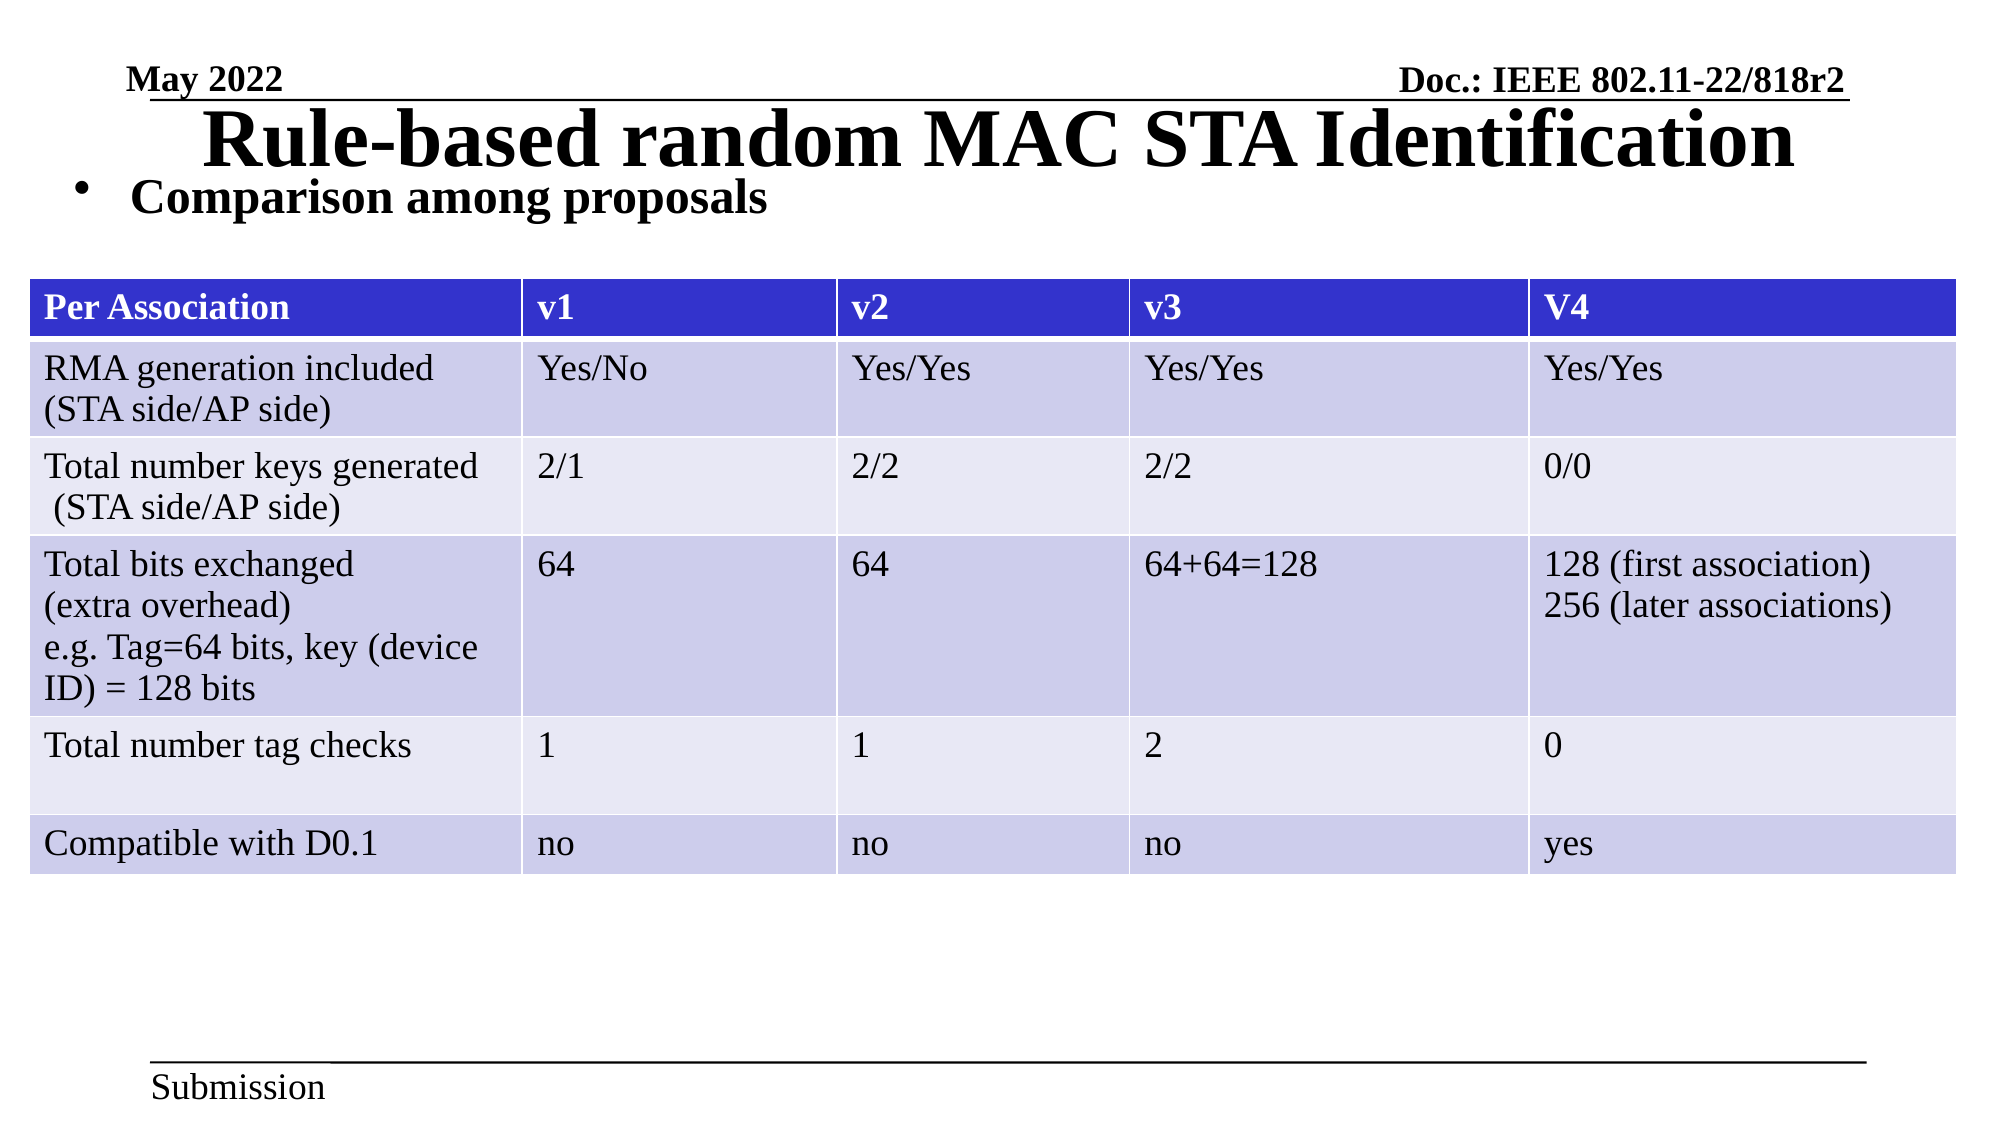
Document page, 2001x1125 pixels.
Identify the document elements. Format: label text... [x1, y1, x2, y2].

table_cell no [523, 815, 836, 874]
table_header v1 [523, 279, 836, 336]
table_cell Compatible with D0.1 [30, 815, 521, 874]
table_cell Total number tag checks [30, 717, 521, 814]
table_cell 1 [523, 717, 836, 814]
list Comparison among proposals [58, 156, 1942, 277]
table_cell Yes/Yes [838, 342, 1129, 436]
table_cell yes [1530, 815, 1956, 874]
table_cell 2/1 [523, 438, 836, 534]
table_cell no [1130, 815, 1528, 874]
table_cell 128 (first association) 256 (later associations) [1530, 536, 1956, 716]
table_header Per Association [30, 279, 521, 336]
table_cell 0 [1530, 717, 1956, 814]
table_header v3 [1130, 279, 1528, 336]
table_cell Yes/No [523, 342, 836, 436]
table_cell RMA generation included (STA side/AP side) [30, 342, 521, 436]
table_header V4 [1530, 279, 1956, 336]
table_cell 64+64=128 [1130, 536, 1528, 716]
table_cell Total number keys generated (STA side/AP side) [30, 438, 521, 534]
table_header v2 [838, 279, 1129, 336]
table_cell Total bits exchanged (extra overhead) e.g. Tag=64 bits, key (device ID) = 128 bits [30, 536, 521, 716]
table_cell 2 [1130, 717, 1528, 814]
table_cell 0/0 [1530, 438, 1956, 534]
table_cell 2/2 [1130, 438, 1528, 534]
table_cell Yes/Yes [1530, 342, 1956, 436]
table_cell no [838, 815, 1129, 874]
table_cell 1 [838, 717, 1129, 814]
table_cell 2/2 [838, 438, 1129, 534]
title Rule-based random MAC STA Identification [137, 60, 1863, 156]
list Comparison among proposals [58, 876, 1942, 1125]
table_cell 64 [838, 536, 1129, 716]
table_cell Yes/Yes [1130, 342, 1528, 436]
table_cell 64 [523, 536, 836, 716]
